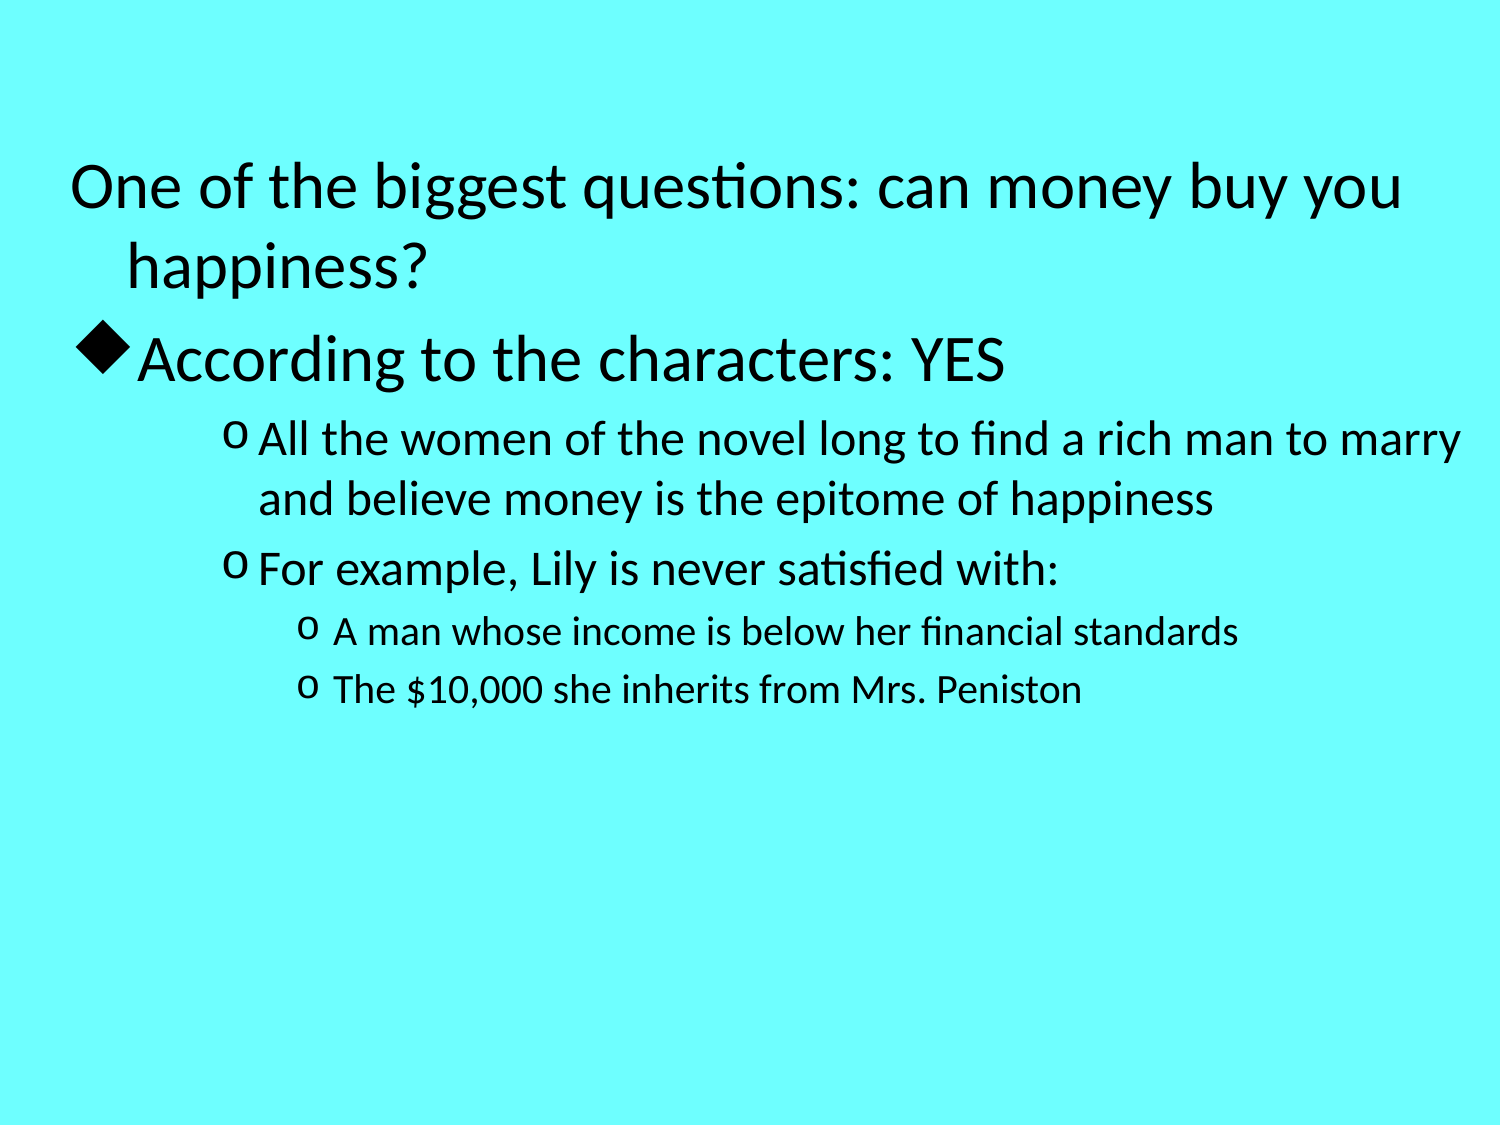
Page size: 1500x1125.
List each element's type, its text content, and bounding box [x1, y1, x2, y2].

list One of the biggest questions: can money buy you happiness? According to the characters: YES All the women of the novel long to find a rich man to marry and believe money is the epitome of happiness For example, Lily is never satisfied with: A man whose income is below her financial standards The $10,000 she inherits from Mrs. Peniston [55, 134, 1500, 1054]
